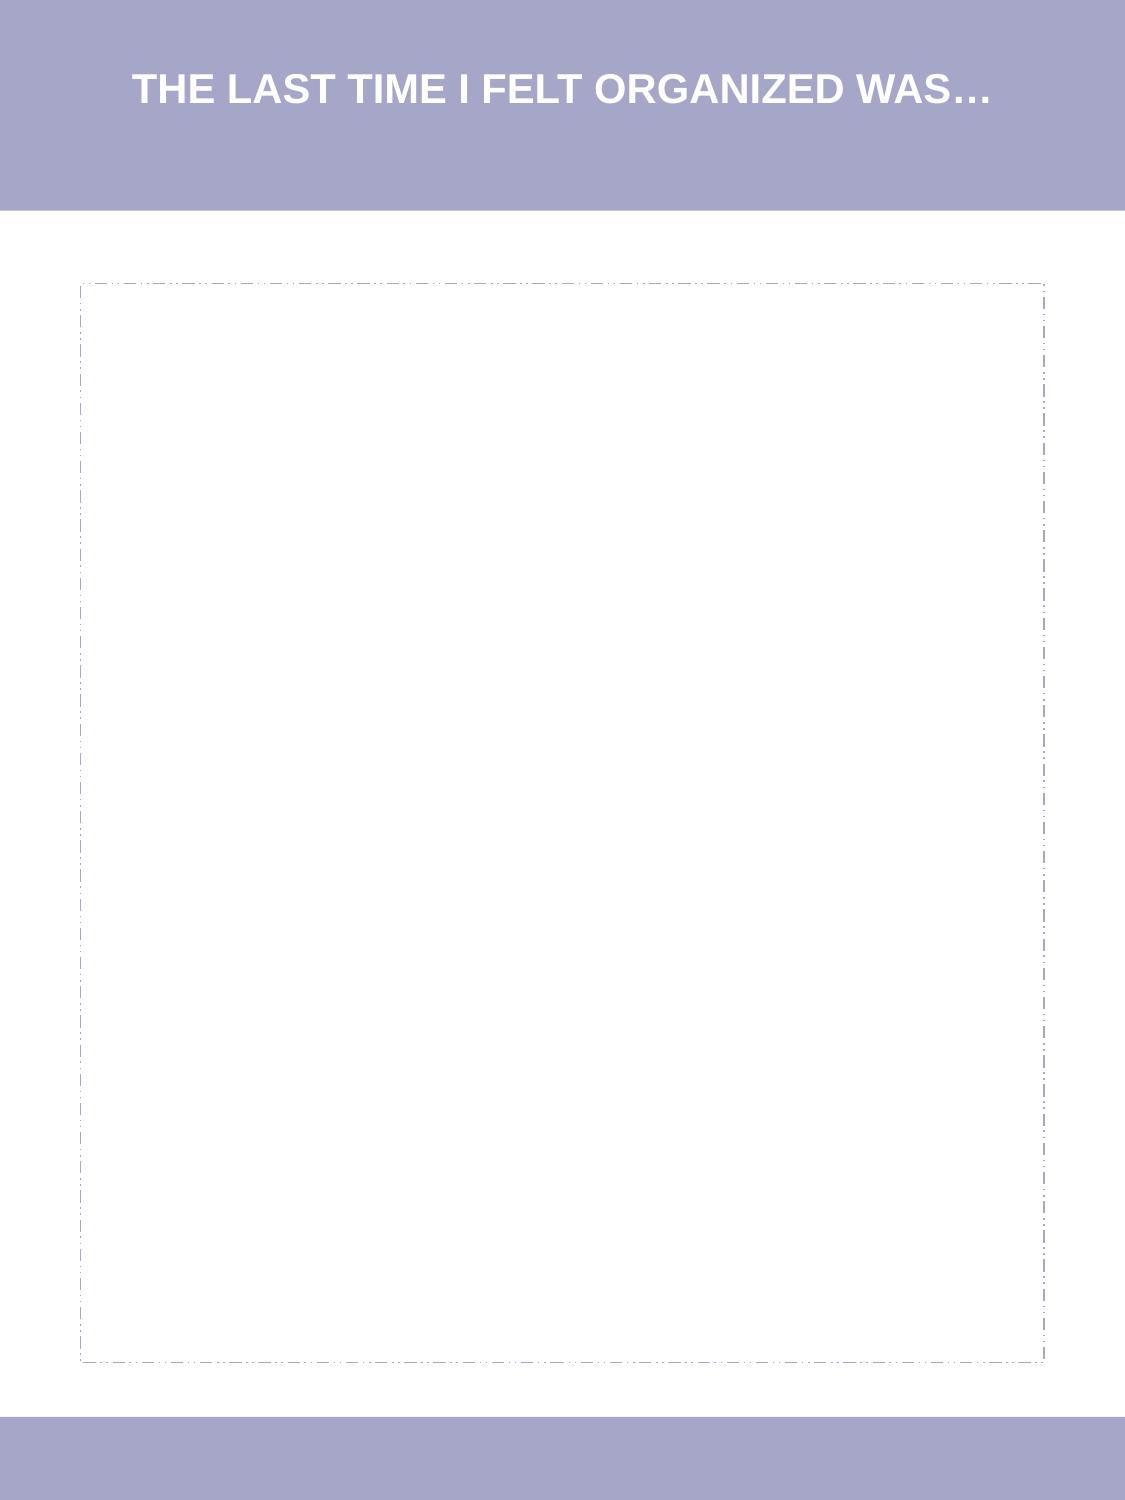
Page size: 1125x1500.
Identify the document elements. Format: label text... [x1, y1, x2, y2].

text_box [79, 281, 1046, 1365]
text_box [0, 1415, 1125, 1500]
text_box [0, 0, 1125, 213]
text_box THE LAST TIME I FELT ORGANIZED WAS… [80, 54, 1045, 120]
